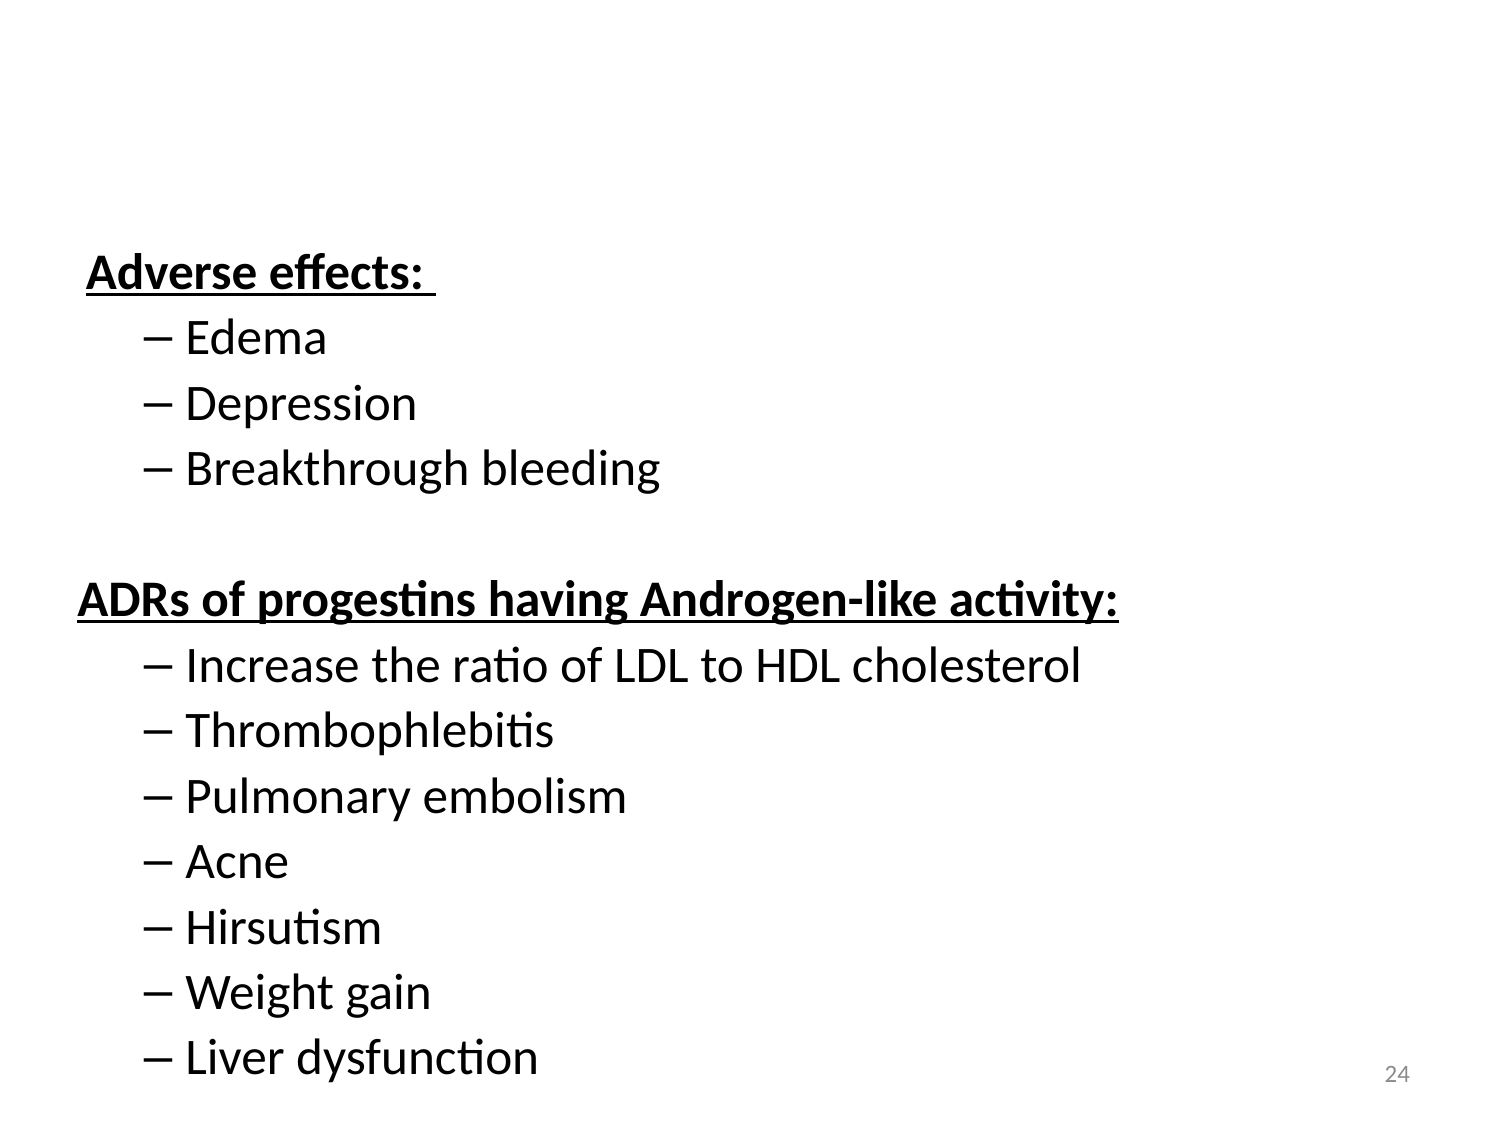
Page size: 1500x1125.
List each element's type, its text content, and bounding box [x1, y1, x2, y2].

list Adverse effects: Edema Depression Breakthrough bleeding ADRs of progestins having Androgen-like activity: Increase the ratio of LDL to HDL cholesterol Thrombophlebitis Pulmonary embolism Acne Hirsutism Weight gain Liver dysfunction [62, 237, 1425, 1103]
